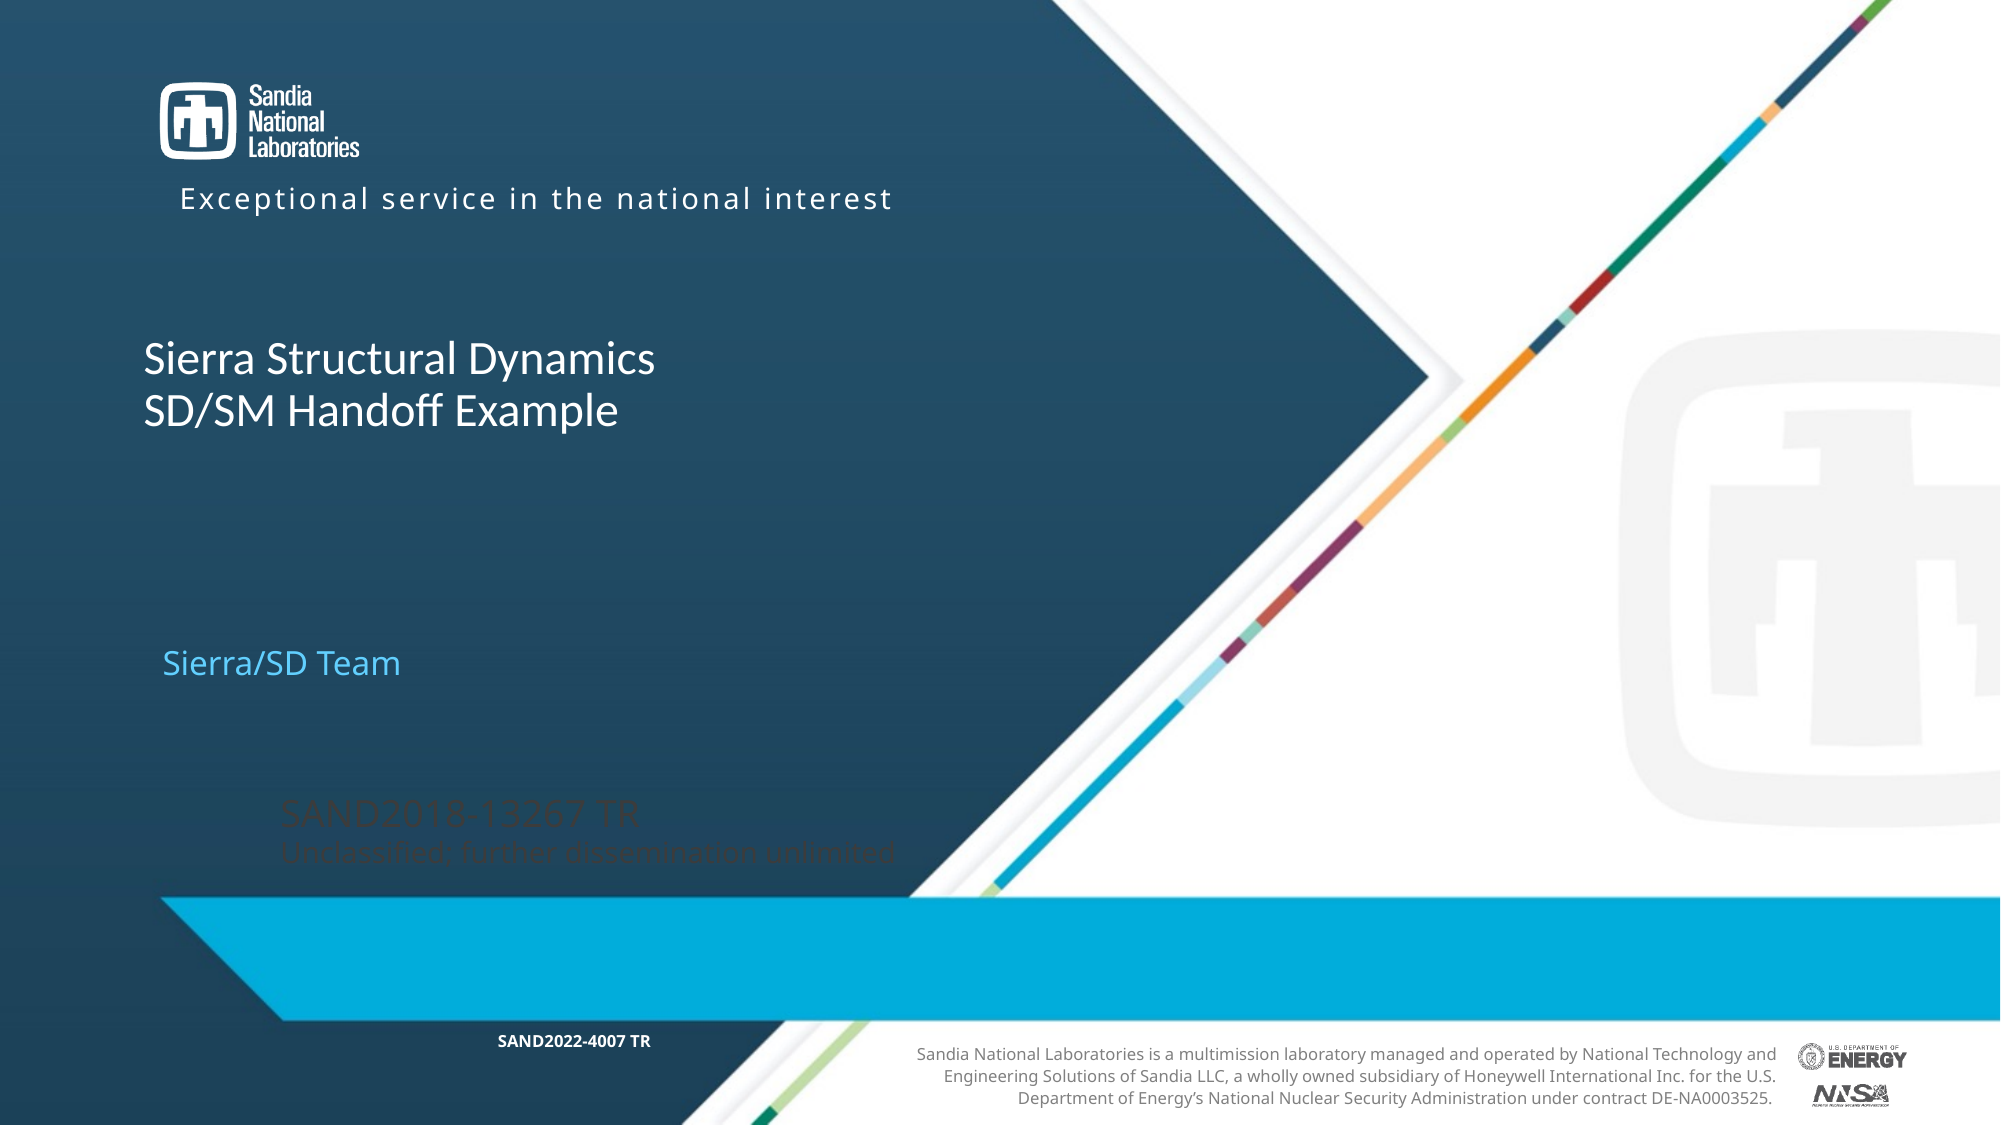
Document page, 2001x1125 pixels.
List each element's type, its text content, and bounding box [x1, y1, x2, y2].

subtitle Sierra/SD Team [162, 610, 1023, 720]
list SAND2022-4007 TR [424, 1032, 725, 1056]
title Sierra Structural Dynamics SD/SM Handoff Example [143, 329, 1155, 546]
picture [0, 0, 2001, 1125]
text_box SAND2018-13267 TR Unclassified; further dissemination unlimited [265, 782, 912, 912]
